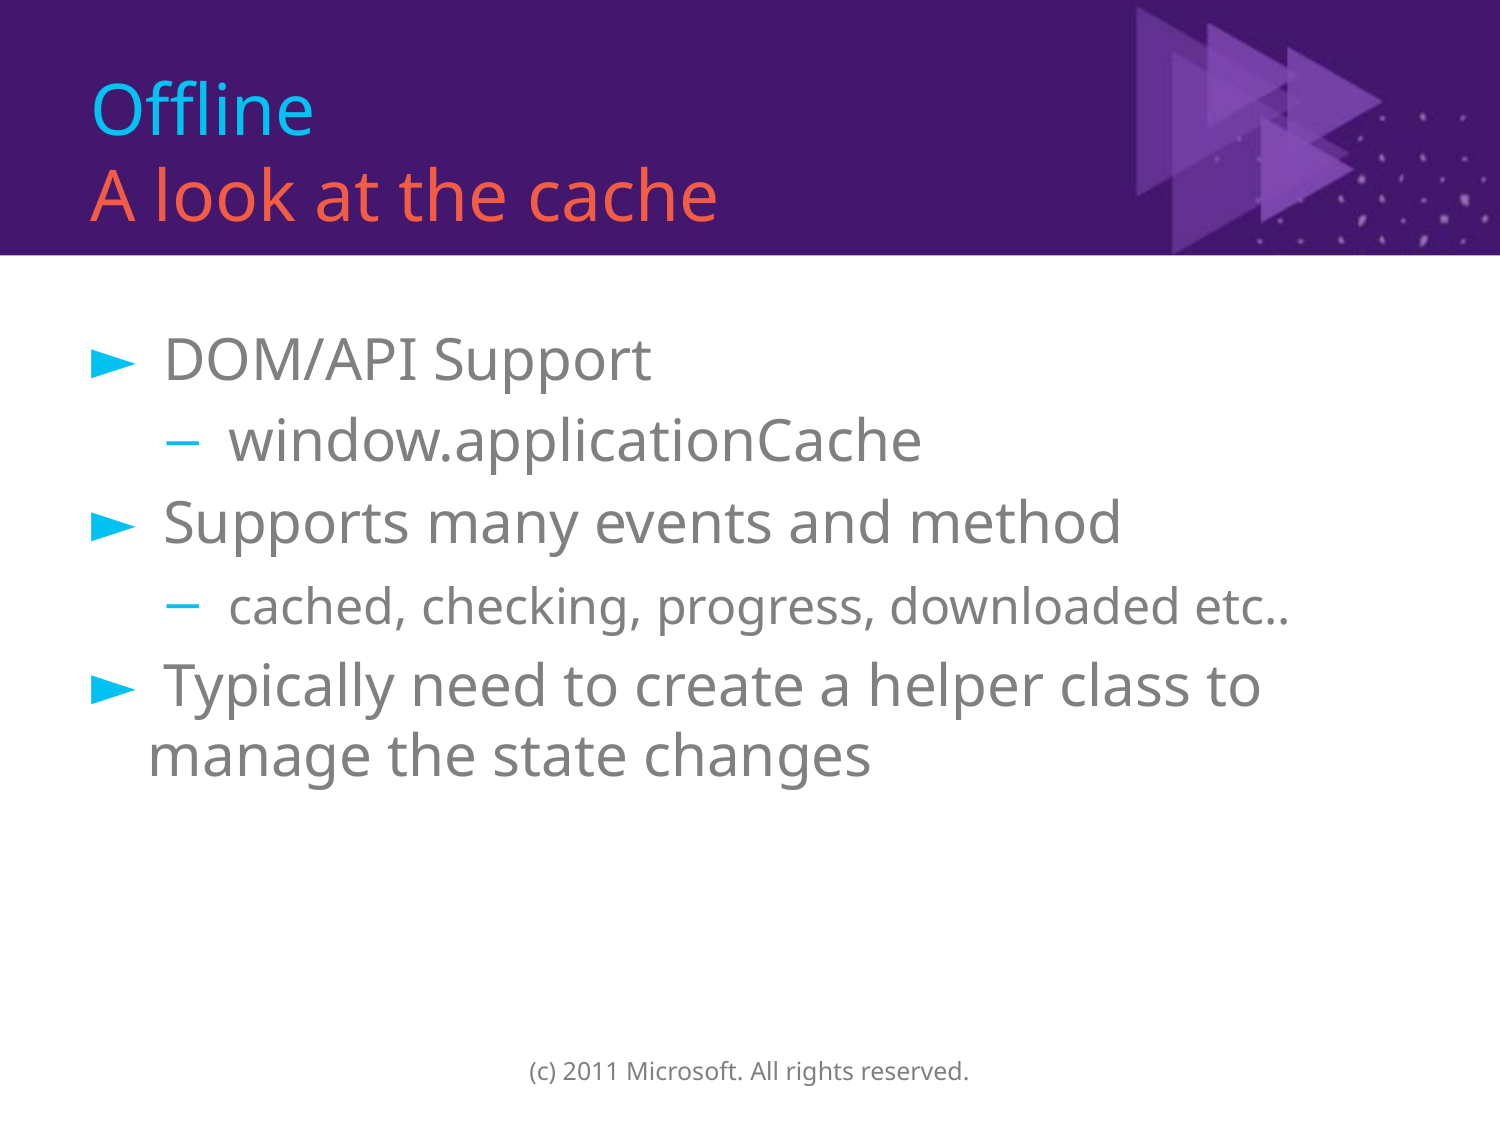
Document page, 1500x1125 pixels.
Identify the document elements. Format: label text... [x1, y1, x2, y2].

title Offline A look at the cache [75, 56, 1425, 244]
list DOM/API Support window.applicationCache Supports many events and method cached, checking, progress, downloaded etc.. Typically need to create a helper class to manage the state changes [76, 314, 1427, 946]
footer (c) 2011 Microsoft. All rights reserved. [512, 1042, 988, 1103]
picture [0, 0, 1500, 255]
